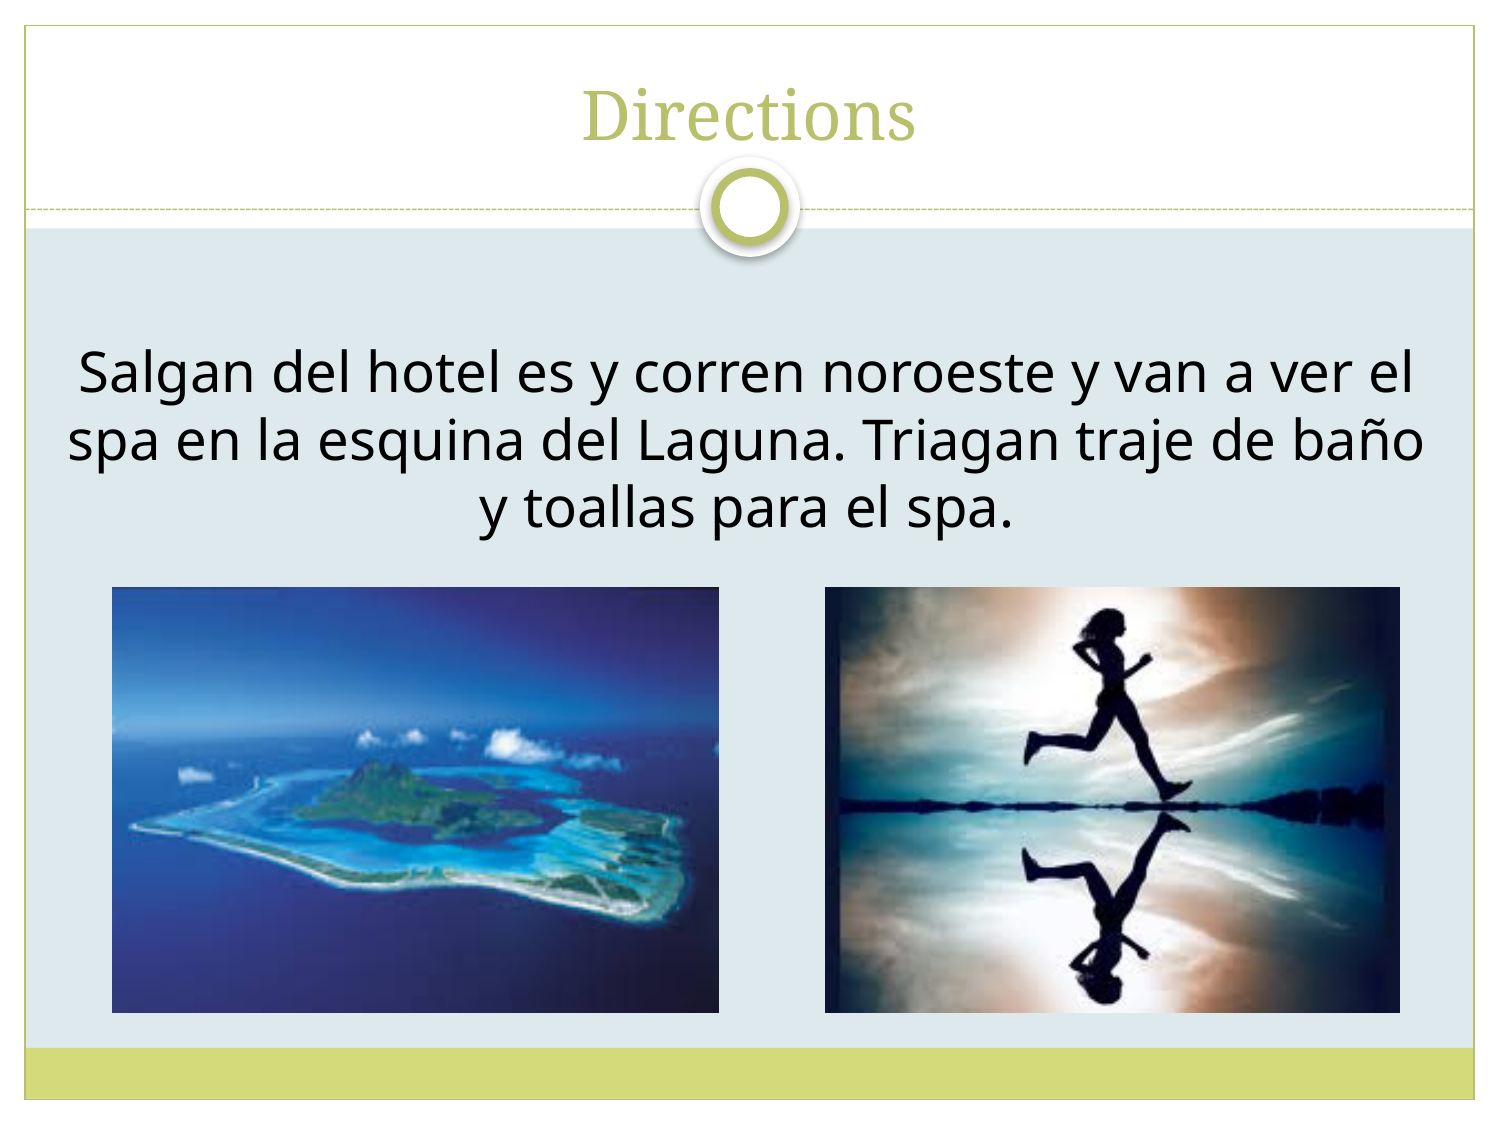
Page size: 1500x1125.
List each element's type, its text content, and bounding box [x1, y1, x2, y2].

title Directions [49, 37, 1450, 162]
list Salgan del hotel es y corren noroeste y van a ver el spa en la esquina del Laguna. Triagan traje de baño y toallas para el spa. [49, 250, 1445, 1001]
picture [112, 587, 719, 1013]
picture [824, 587, 1401, 1013]
